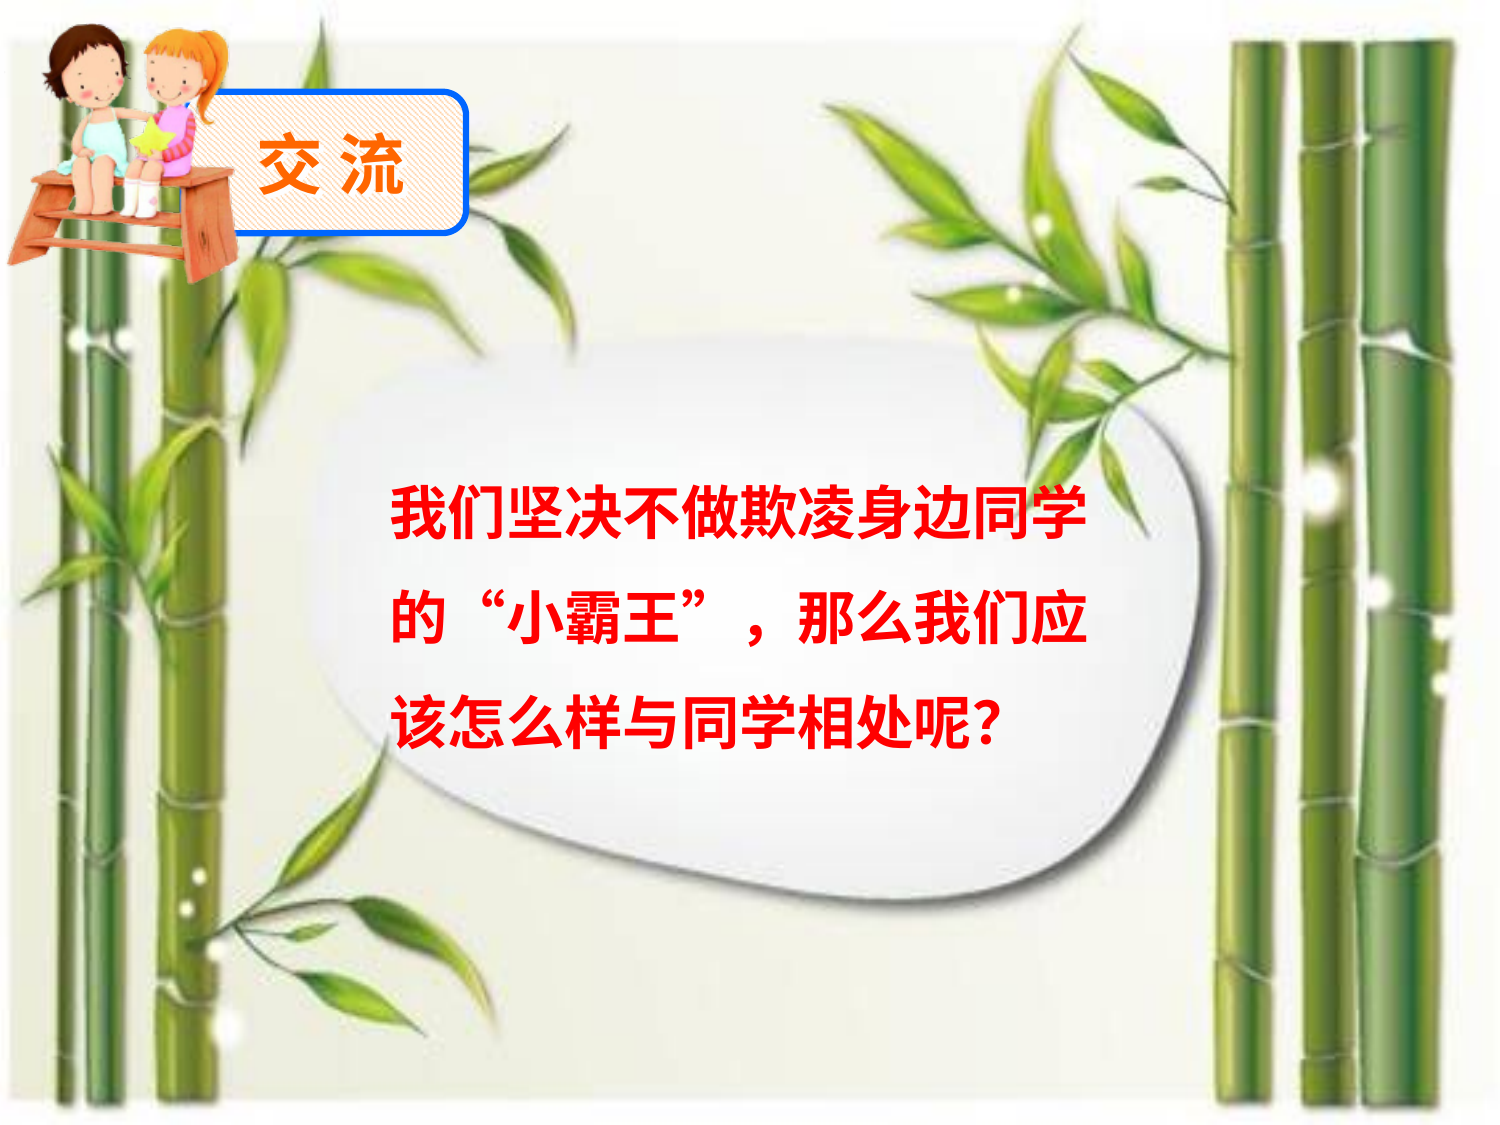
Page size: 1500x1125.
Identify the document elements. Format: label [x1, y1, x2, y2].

picture [0, 0, 1500, 1125]
text_box [4, 23, 467, 286]
